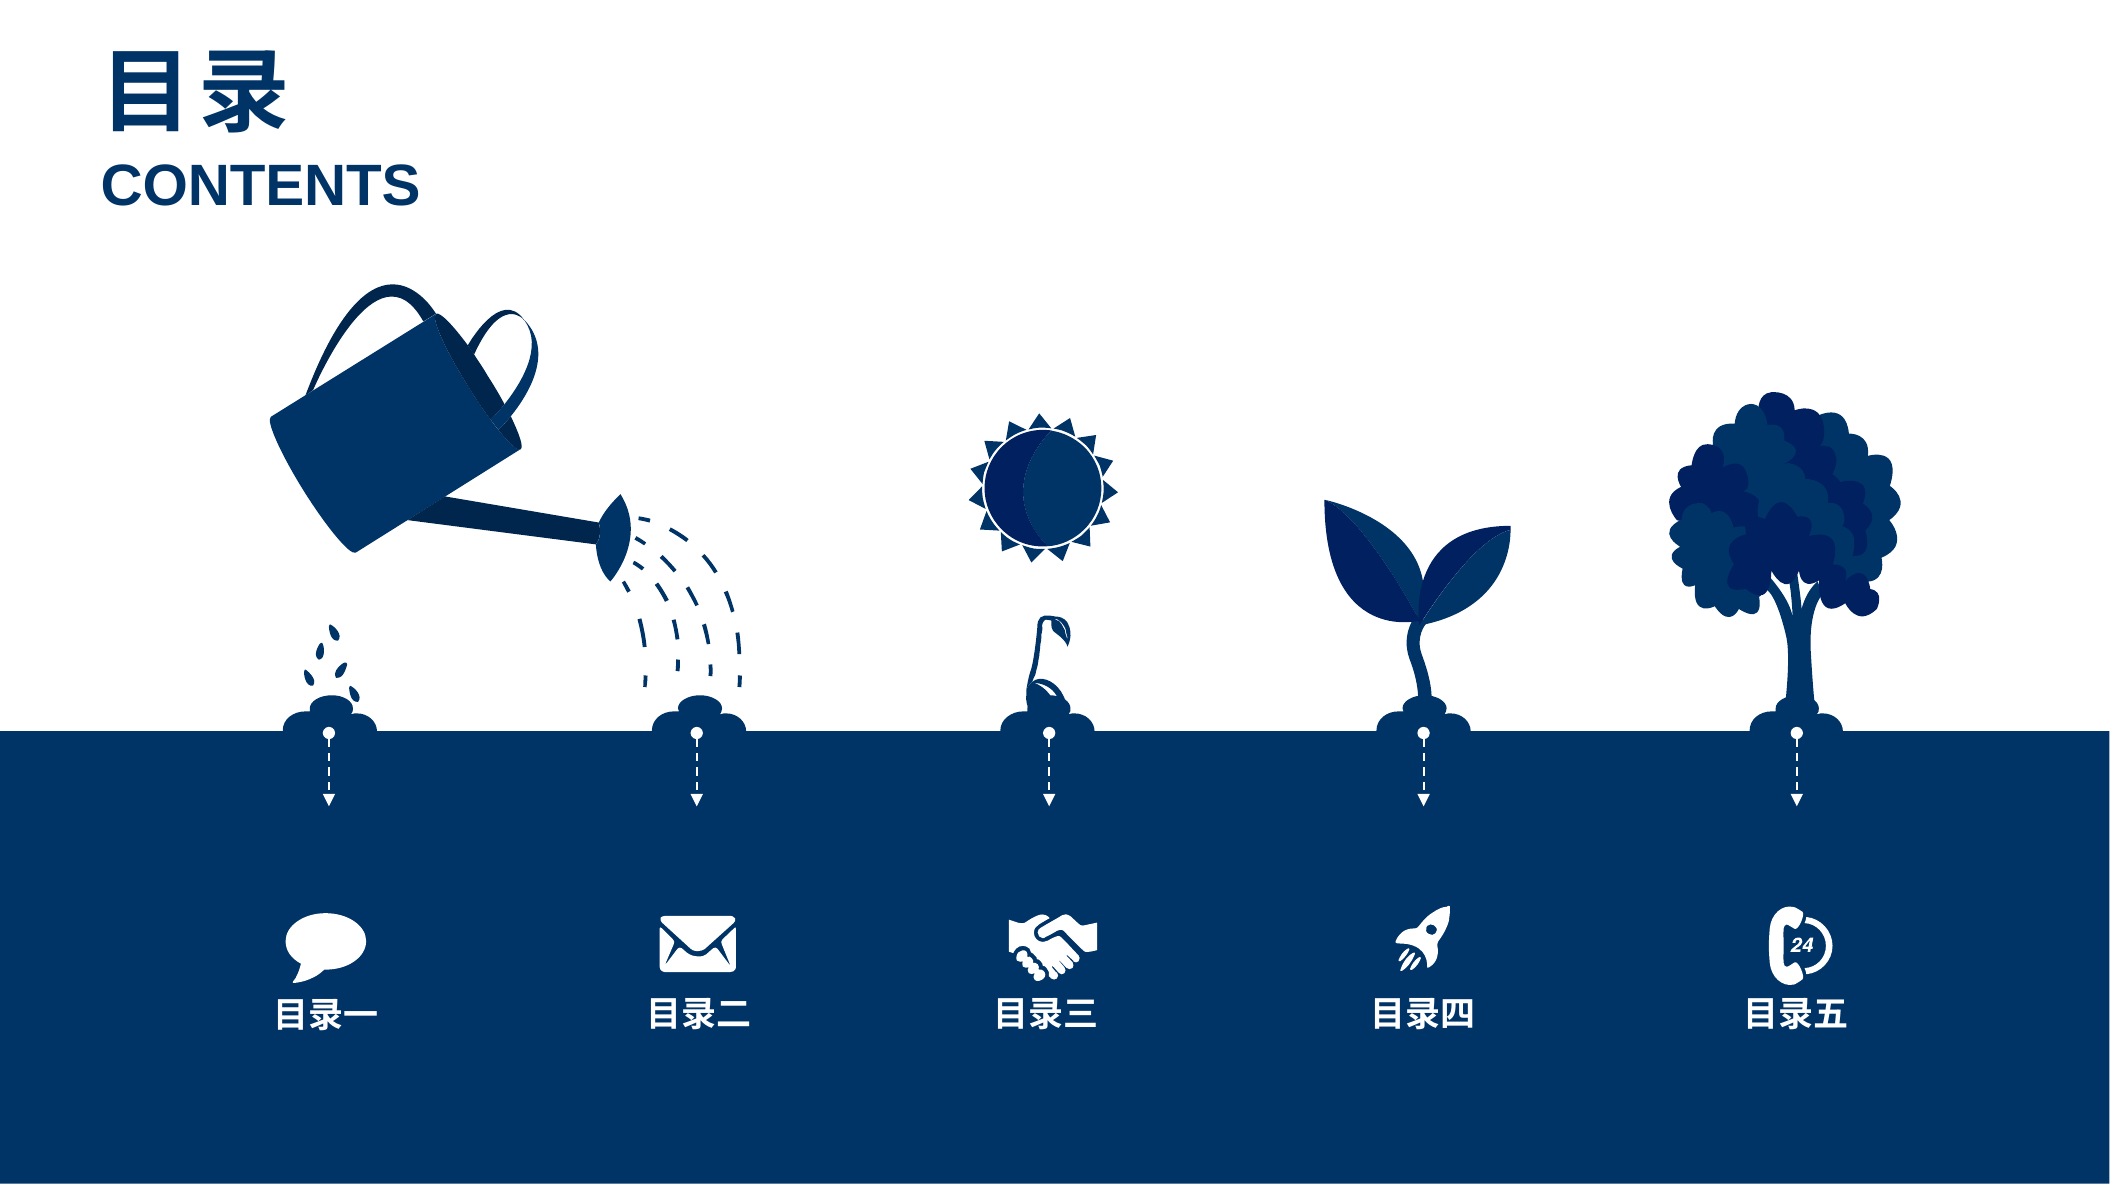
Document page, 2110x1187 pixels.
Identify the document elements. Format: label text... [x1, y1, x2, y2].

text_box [968, 413, 1119, 563]
text_box 目录 [85, 3, 492, 126]
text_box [304, 688, 364, 695]
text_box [1025, 613, 1075, 695]
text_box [0, 695, 2110, 1184]
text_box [1654, 389, 1915, 695]
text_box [265, 208, 742, 688]
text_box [1324, 499, 1511, 695]
text_box CONTENTS [85, 126, 635, 225]
